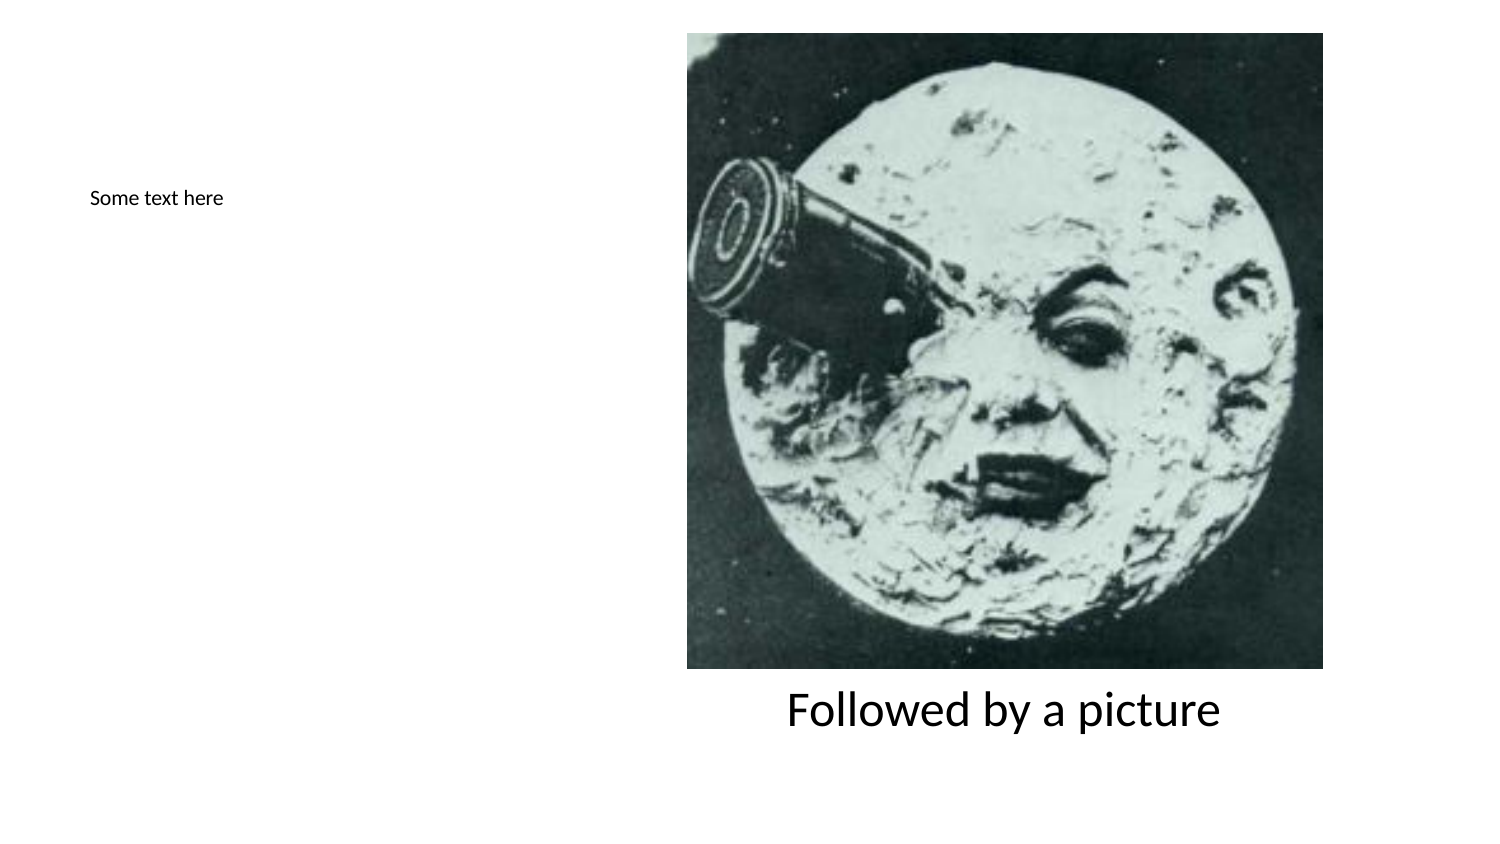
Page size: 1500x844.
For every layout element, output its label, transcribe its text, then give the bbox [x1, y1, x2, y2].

picture [687, 32, 1324, 669]
list Some text here [75, 176, 569, 754]
list Followed by a picture [585, 668, 1423, 753]
